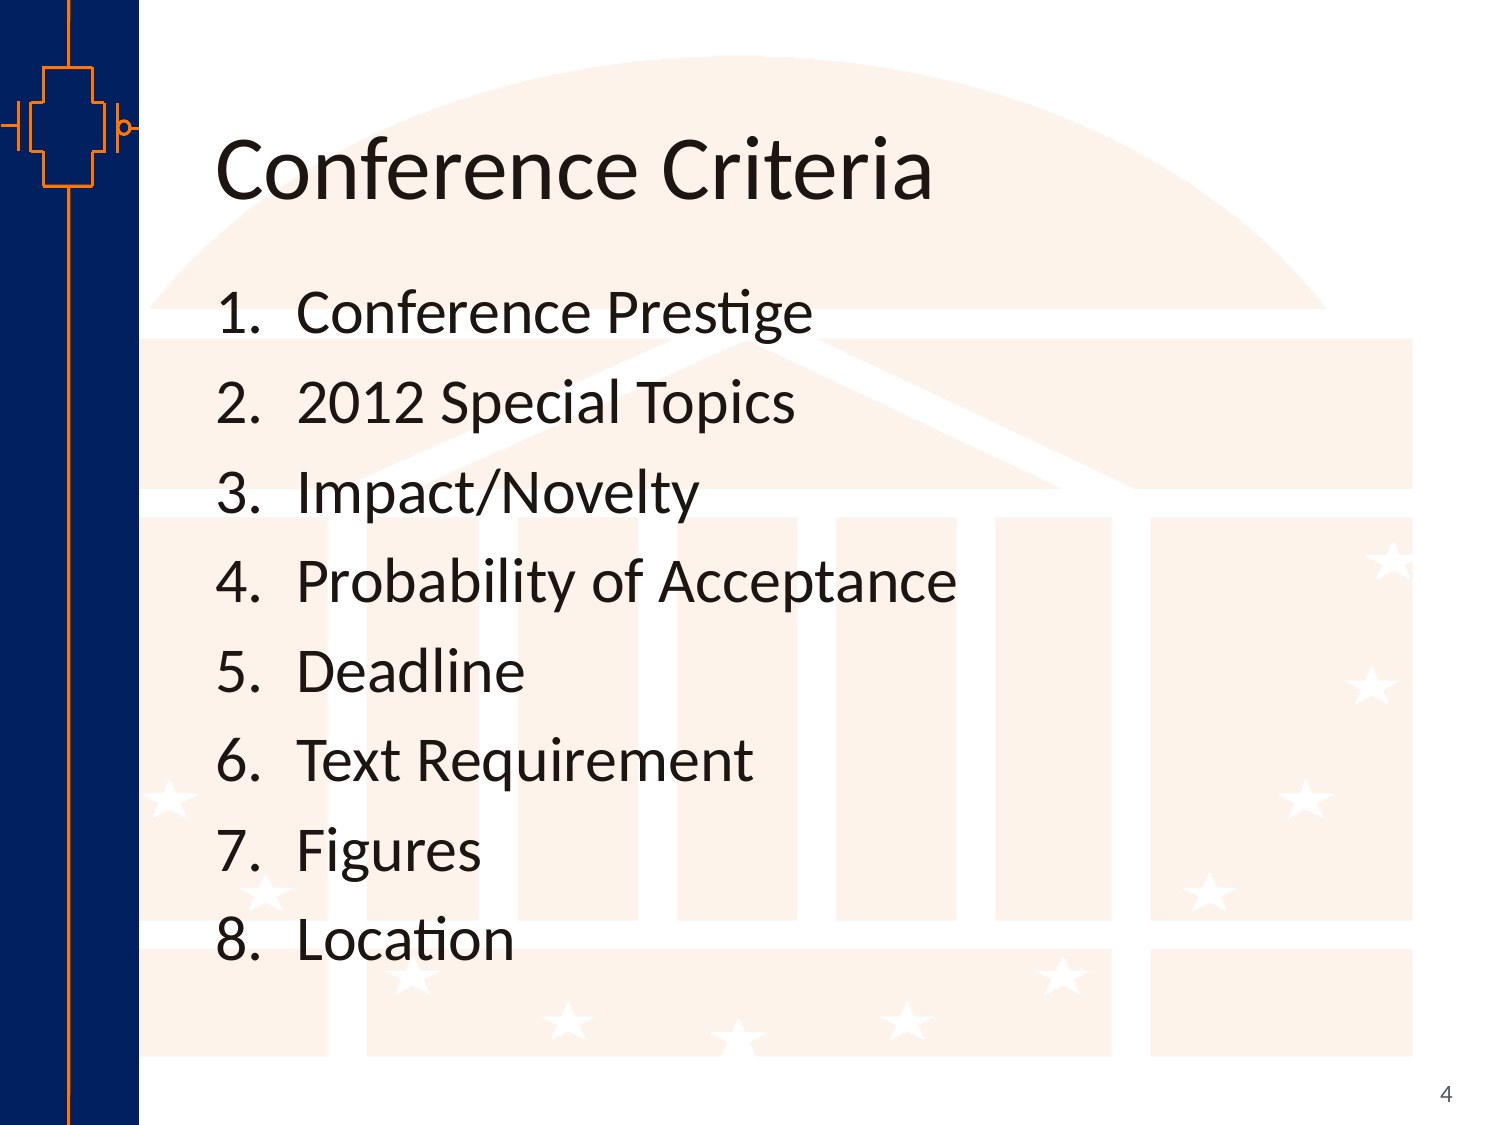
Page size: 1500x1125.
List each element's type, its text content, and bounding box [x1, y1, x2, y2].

slide_number 4 [1425, 1062, 1488, 1123]
list Conference Prestige 2012 Special Topics Impact/Novelty Probability of Acceptance Deadline Text Requirement Figures Location [200, 262, 1425, 988]
title Conference Criteria [200, 37, 1388, 225]
